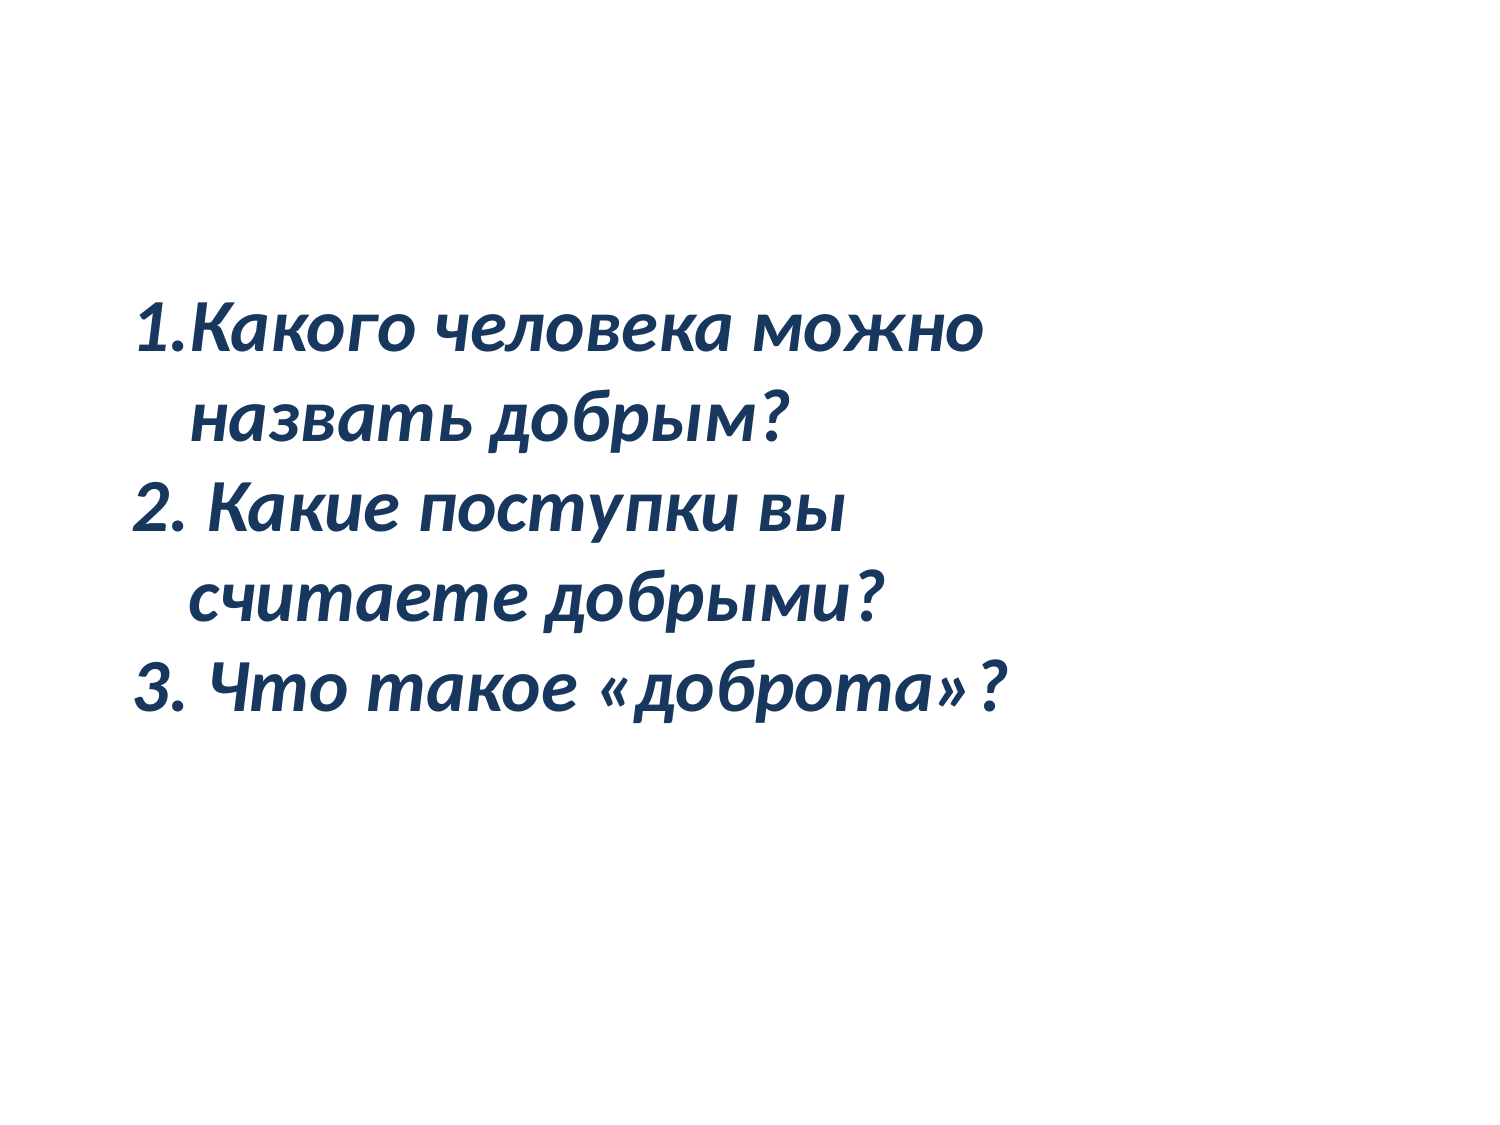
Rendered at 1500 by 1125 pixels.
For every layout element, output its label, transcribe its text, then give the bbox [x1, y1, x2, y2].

text_box Какого человека можно назвать добрым? Какие поступки вы считаете добрыми? Что такое «доброта»? [117, 269, 1207, 735]
